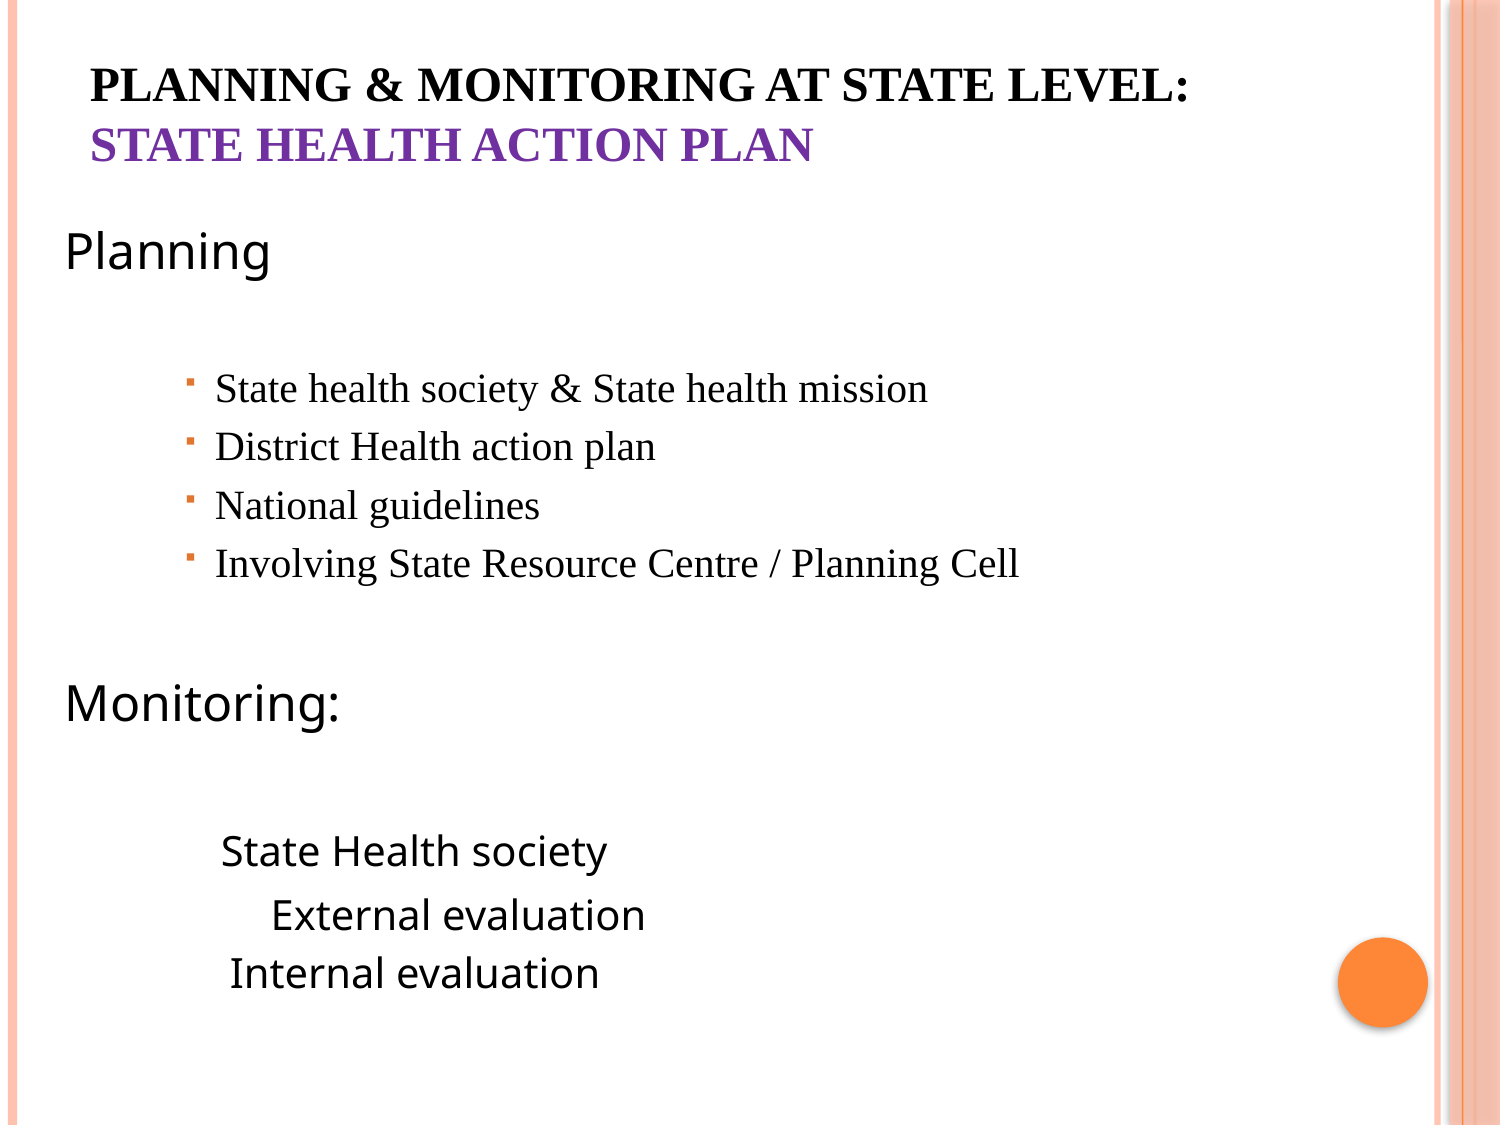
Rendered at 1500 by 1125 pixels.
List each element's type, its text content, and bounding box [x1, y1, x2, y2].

list Planning State health society & State health mission District Health action plan National guidelines Involving State Resource Centre / Planning Cell Monitoring: State Health society External evaluation Internal evaluation [50, 212, 1400, 1062]
title Planning & Monitoring at state level: State health action plan [75, 45, 1300, 212]
